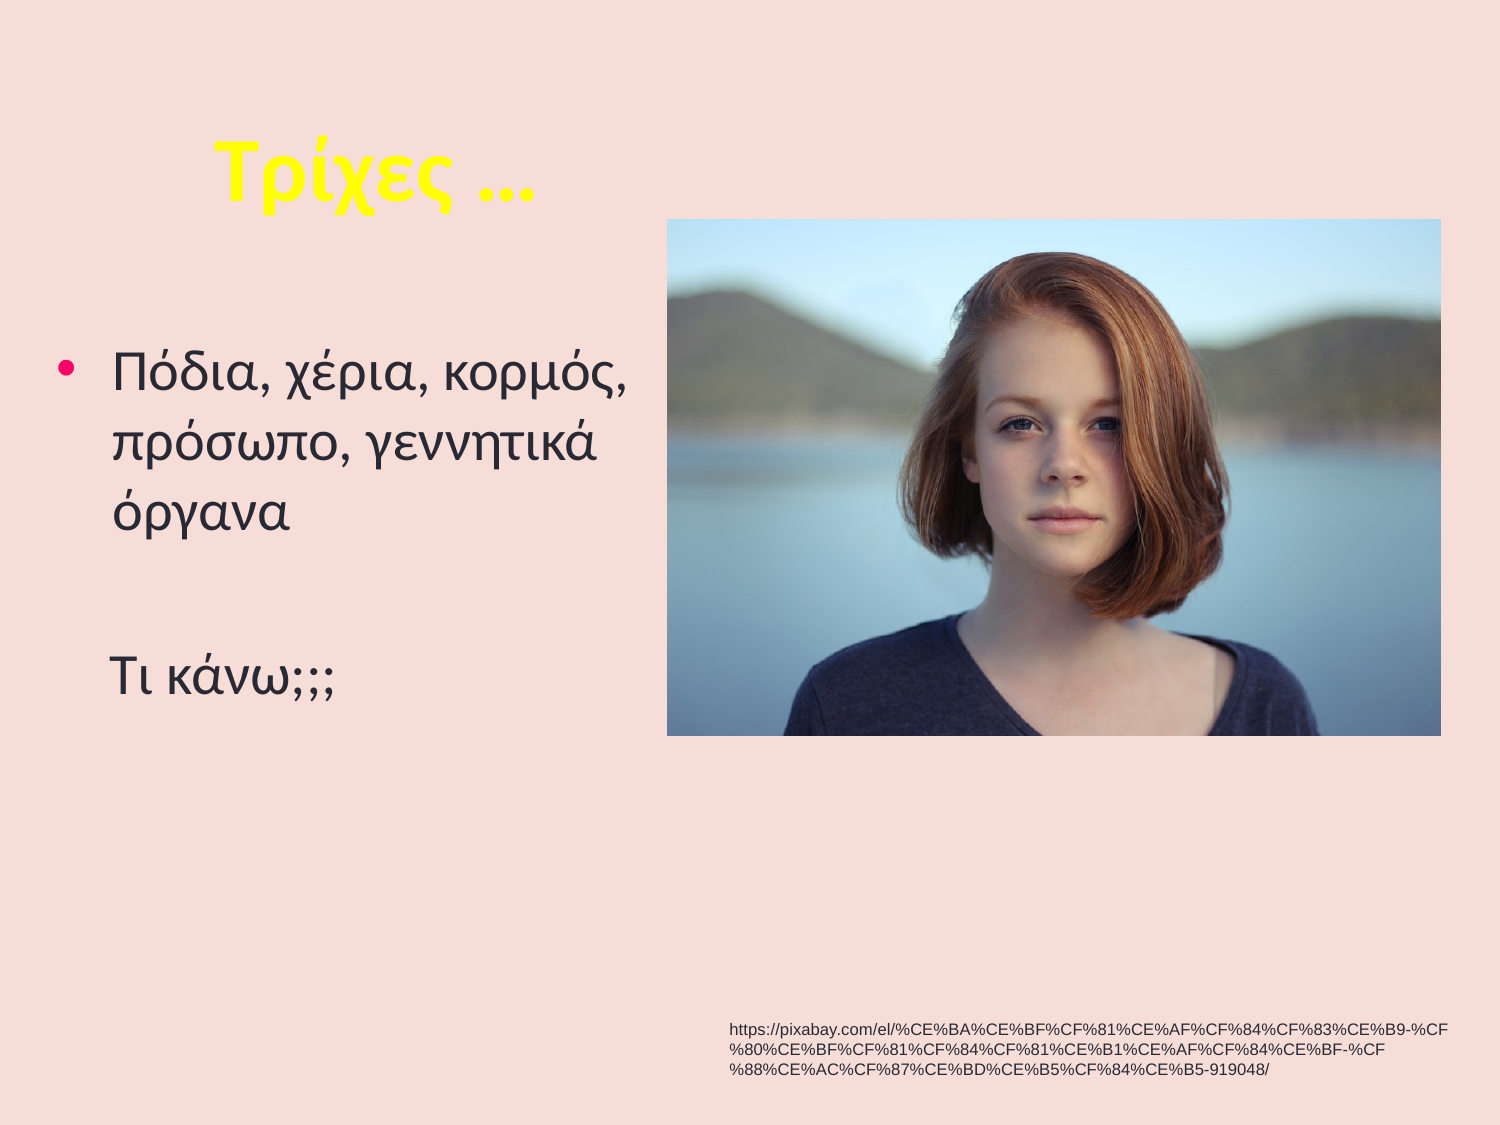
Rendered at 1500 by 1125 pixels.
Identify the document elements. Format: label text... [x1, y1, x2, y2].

title Τρίχες … [74, 74, 680, 256]
picture [666, 219, 1441, 736]
text_box https://pixabay.com/el/%CE%BA%CE%BF%CF%81%CE%AF%CF%84%CF%83%CE%B9-%CF%80%CE%BF%CF%81%CF%84%CF%81%CE%B1%CE%AF%CF%84%CE%BF-%CF%88%CE%AC%CF%87%CE%BD%CE%B5%CF%84%CE%B5-919048/ [714, 1011, 1465, 1086]
list Πόδια, χέρια, κορμός, πρόσωπο, γεννητικά όργανα Τι κάνω;;; [40, 324, 663, 740]
